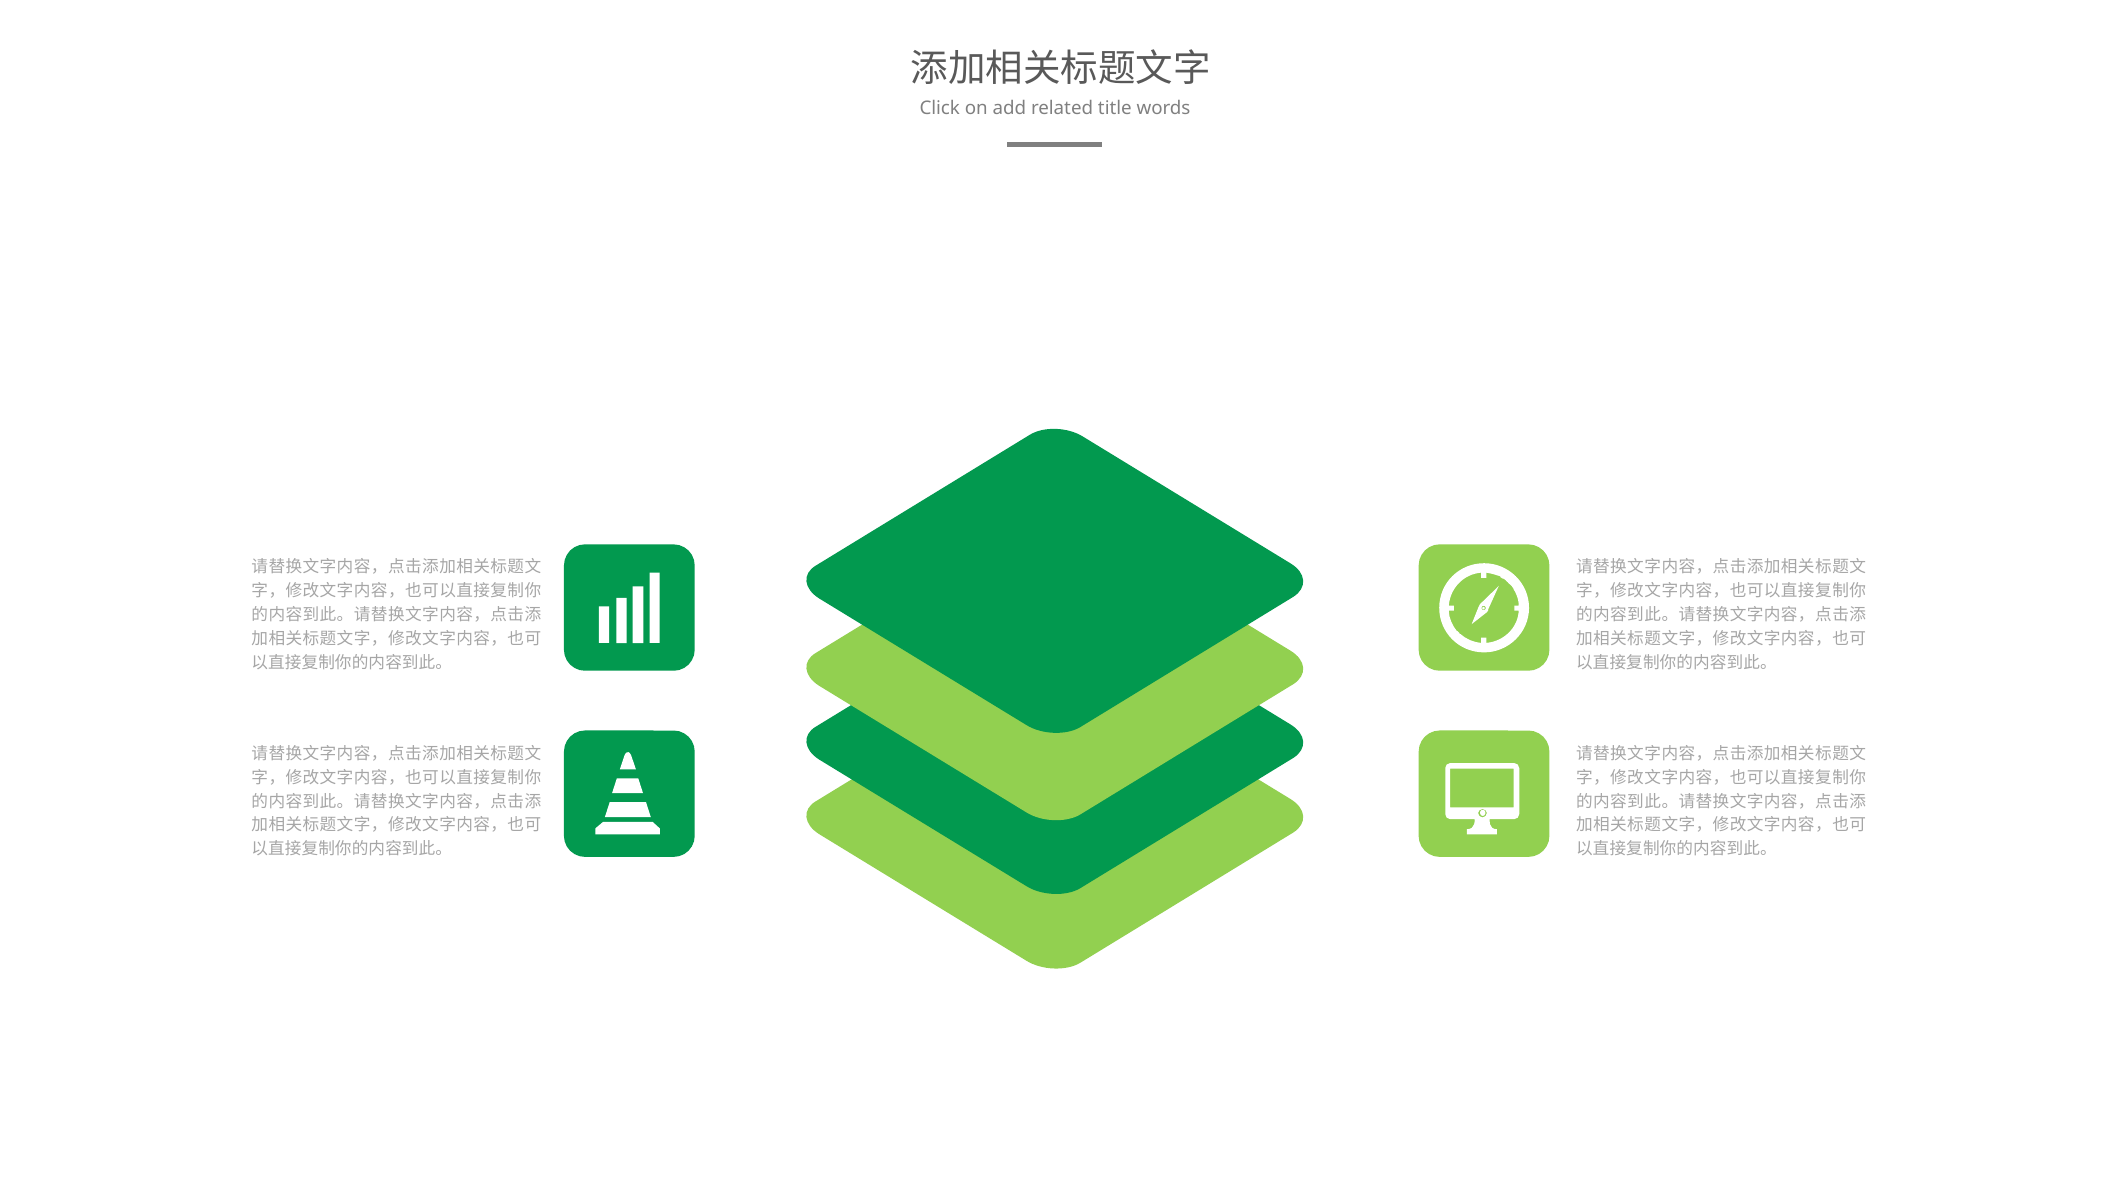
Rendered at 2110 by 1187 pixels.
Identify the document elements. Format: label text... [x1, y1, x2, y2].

text_box 添加相关标题文字 [877, 37, 1245, 95]
text_box [806, 779, 1304, 969]
text_box [619, 752, 636, 770]
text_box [1439, 563, 1530, 653]
text_box [562, 543, 696, 672]
text_box Click on add related title words [877, 89, 1232, 124]
text_box [612, 778, 644, 794]
text_box 请替换文字内容，点击添加相关标题文字，修改文字内容，也可以直接复制你的内容到此。请替换文字内容，点击添加相关标题文字，修改文字内容，也可以直接复制你的内容到此。 [1575, 552, 1867, 673]
text_box [806, 625, 1304, 821]
text_box 请替换文字内容，点击添加相关标题文字，修改文字内容，也可以直接复制你的内容到此。请替换文字内容，点击添加相关标题文字，修改文字内容，也可以直接复制你的内容到此。 [251, 552, 542, 673]
text_box 请替换文字内容，点击添加相关标题文字，修改文字内容，也可以直接复制你的内容到此。请替换文字内容，点击添加相关标题文字，修改文字内容，也可以直接复制你的内容到此。 [1575, 738, 1867, 859]
text_box [562, 729, 696, 858]
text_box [1445, 763, 1520, 835]
text_box [604, 802, 651, 818]
text_box 请替换文字内容，点击添加相关标题文字，修改文字内容，也可以直接复制你的内容到此。请替换文字内容，点击添加相关标题文字，修改文字内容，也可以直接复制你的内容到此。 [251, 738, 542, 859]
text_box [595, 821, 660, 835]
text_box [806, 705, 1304, 894]
text_box [1417, 729, 1551, 858]
text_box [806, 428, 1304, 733]
text_box [1417, 543, 1551, 672]
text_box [598, 572, 660, 644]
